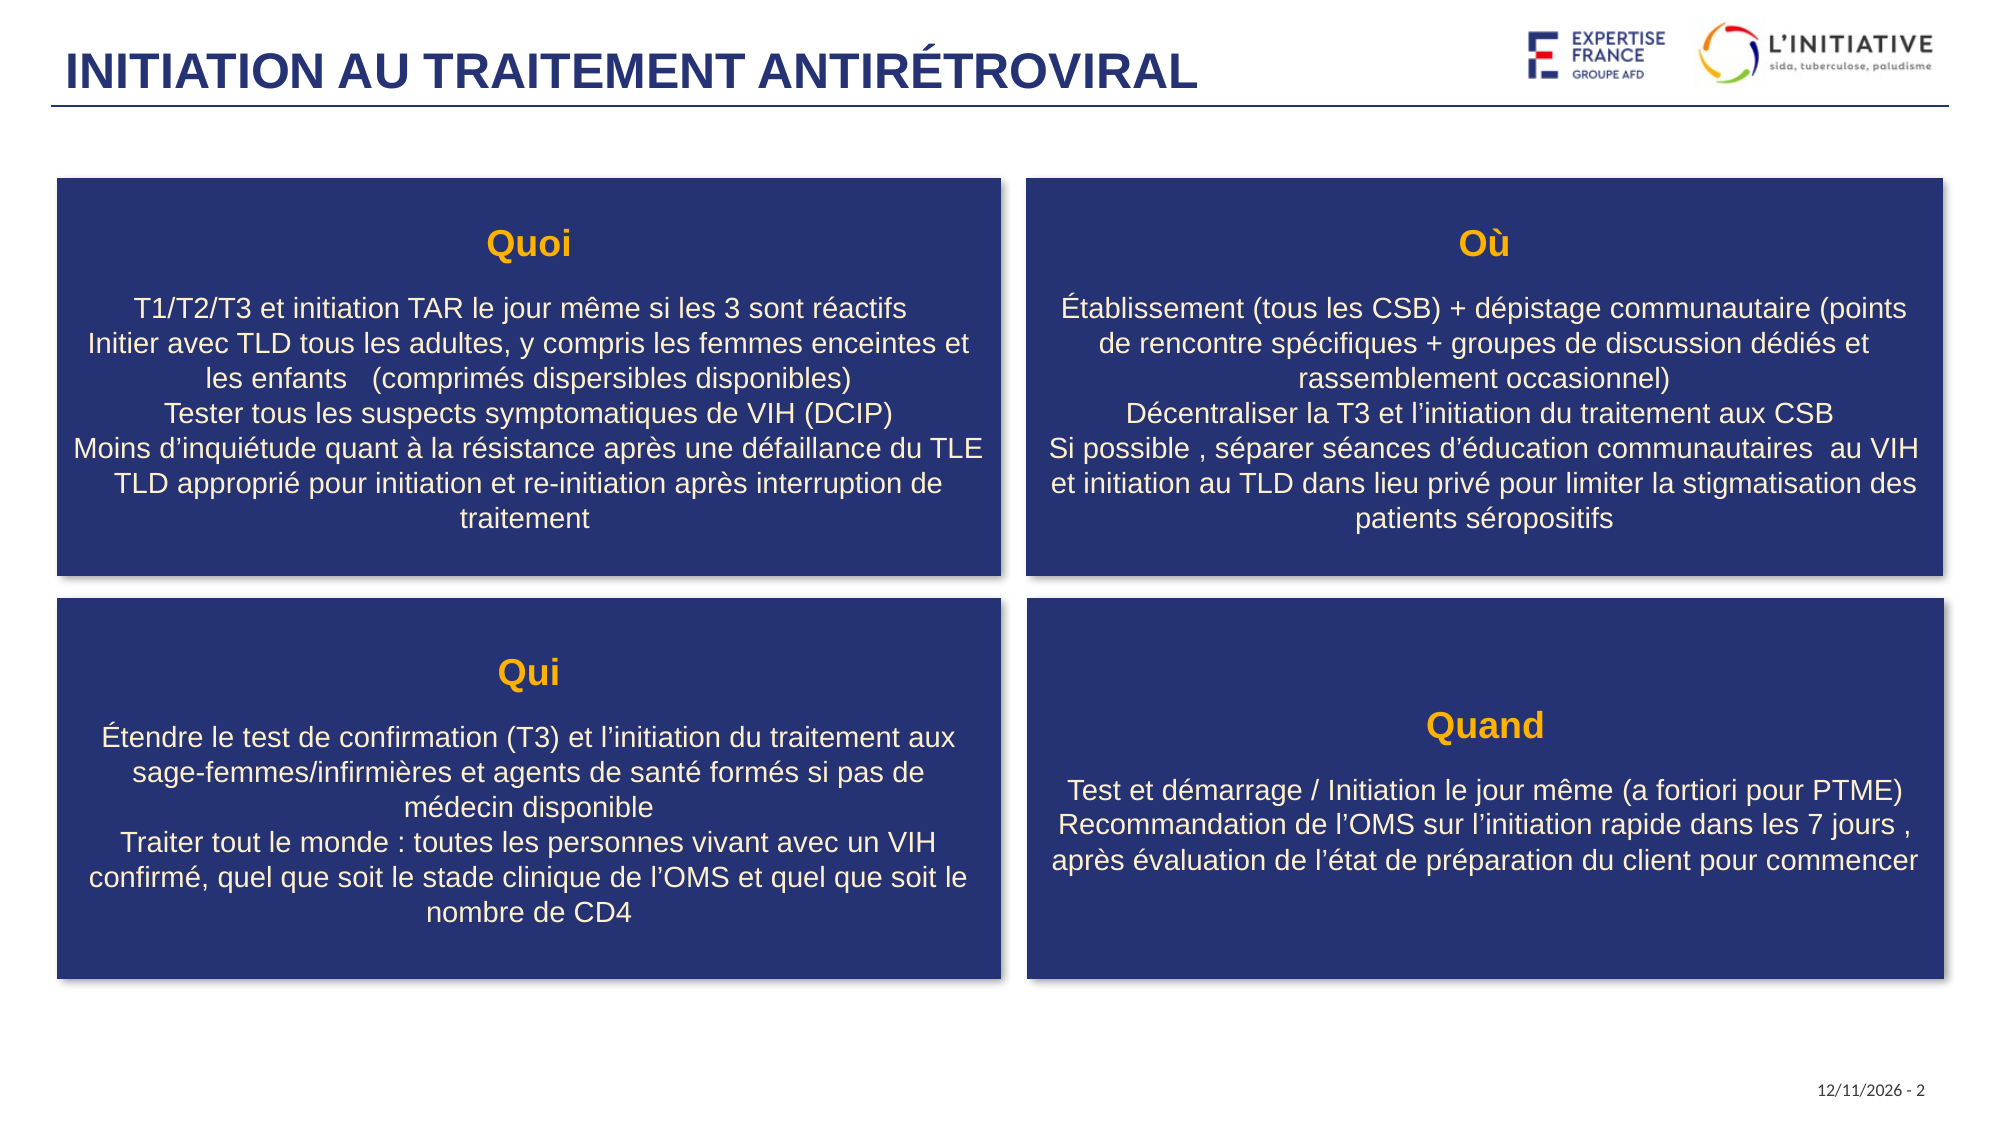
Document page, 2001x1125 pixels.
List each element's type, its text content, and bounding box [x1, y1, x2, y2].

text_box Où Établissement (tous les CSB) + dépistage communautaire (points de rencontre spécifiques + groupes de discussion dédiés et rassemblement occasionnel) Décentraliser la T3 et l’initiation du traitement aux CSB Si possible , séparer séances d’éducation communautaires au VIH et initiation au TLD dans lieu privé pour limiter la stigmatisation des patients séropositifs [1026, 178, 1943, 576]
picture [1514, 0, 1956, 106]
title Initiation au traitement antirétroviral [50, 16, 1950, 107]
text_box Qui Étendre le test de confirmation (T3) et l’initiation du traitement aux sage-femmes/infirmières et agents de santé formés si pas de médecin disponible Traiter tout le monde : toutes les personnes vivant avec un VIH confirmé, quel que soit le stade clinique de l’OMS et quel que soit le nombre de CD4 [57, 598, 1001, 979]
text_box Quoi T1/T2/T3 et initiation TAR le jour même si les 3 sont réactifs Initier avec TLD tous les adultes, y compris les femmes enceintes et les enfants (comprimés dispersibles disponibles) Tester tous les suspects symptomatiques de VIH (DCIP) Moins d’inquiétude quant à la résistance après une défaillance du TLE TLD approprié pour initiation et re-initiation après interruption de traitement [57, 178, 1001, 576]
text_box Quand Test et démarrage / Initiation le jour même (a fortiori pour PTME) Recommandation de l’OMS sur l’initiation rapide dans les 7 jours , après évaluation de l’état de préparation du client pour commencer [1027, 598, 1944, 979]
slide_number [742, 1058, 1940, 1119]
